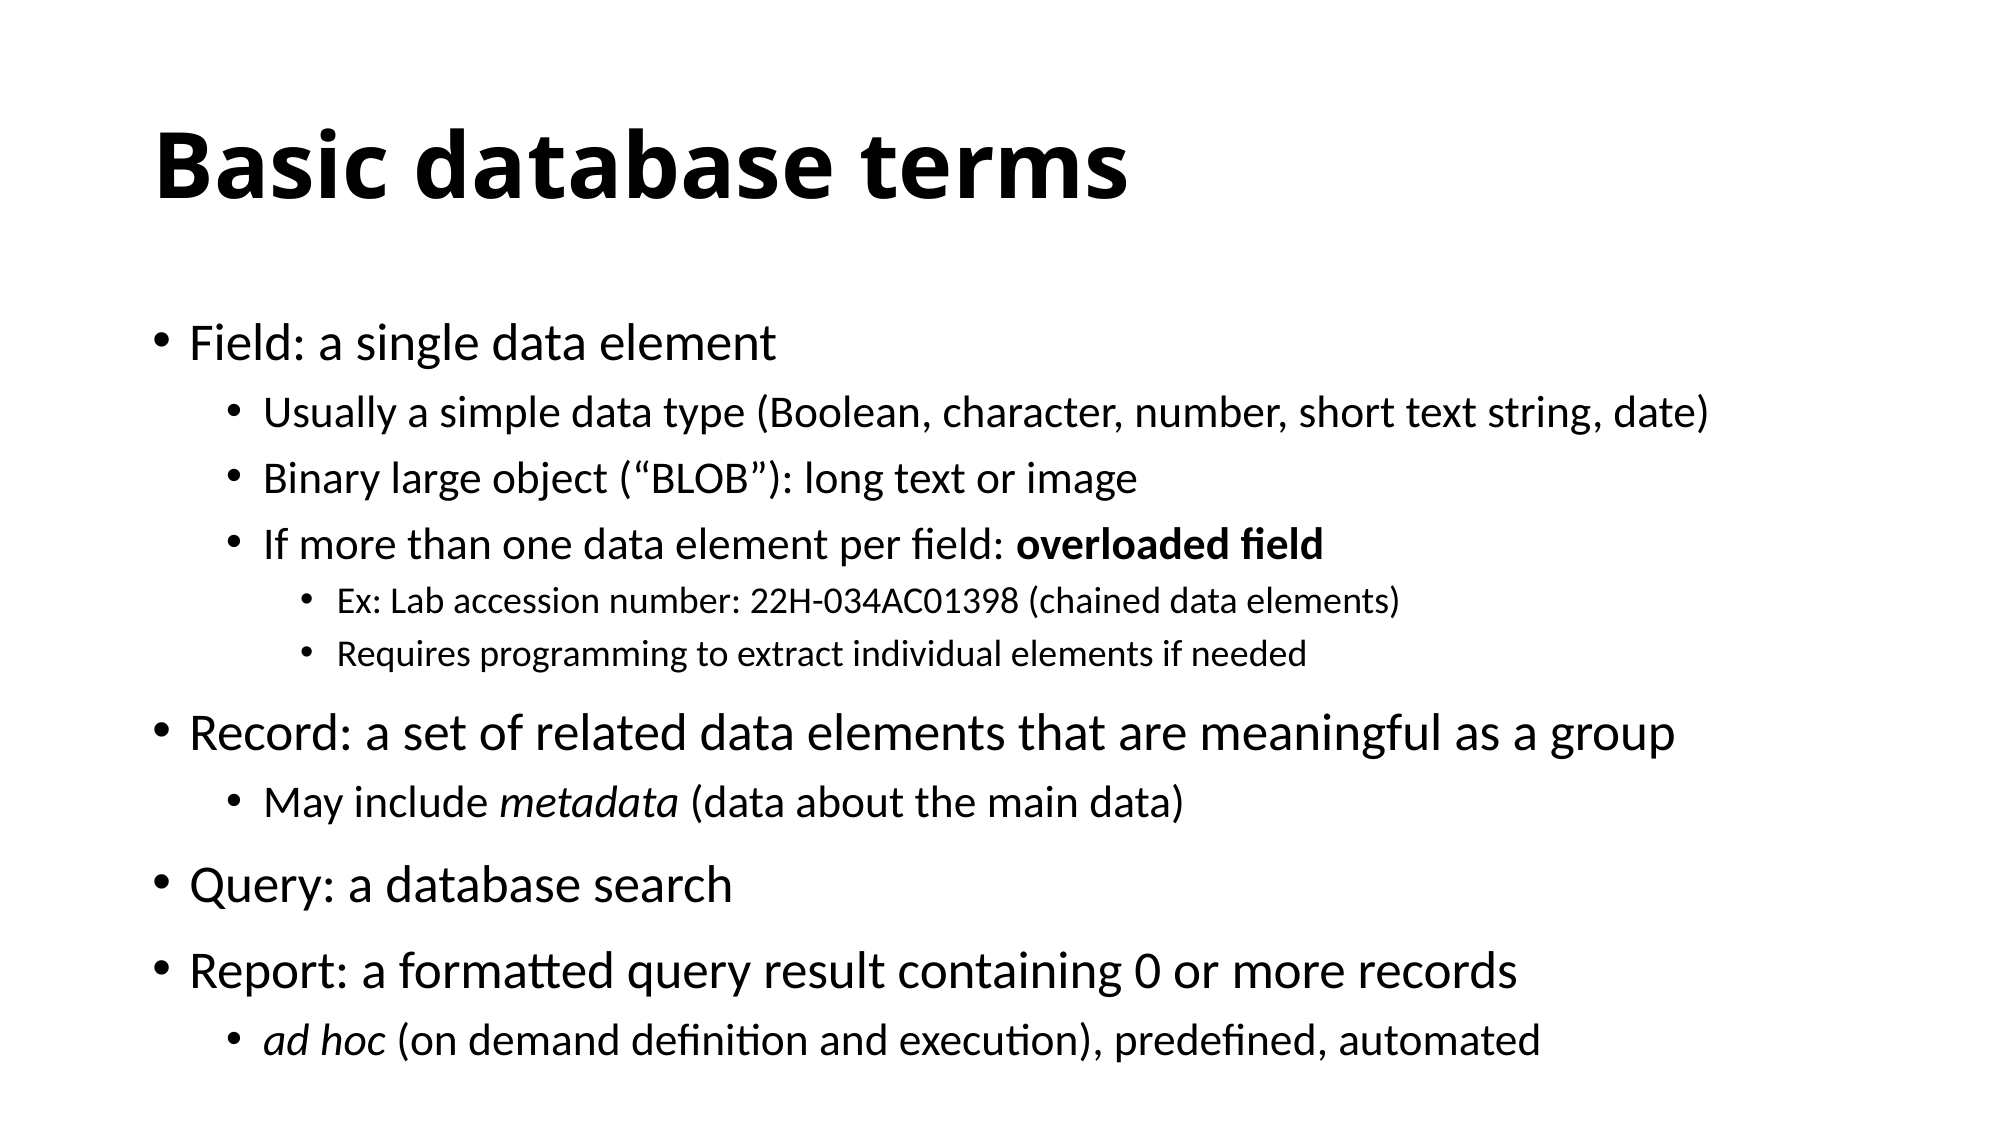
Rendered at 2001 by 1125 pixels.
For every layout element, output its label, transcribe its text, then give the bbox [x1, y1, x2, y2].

list Field: a single data element Usually a simple data type (Boolean, character, number, short text string, date) Binary large object (“BLOB”): long text or image If more than one data element per field: overloaded field Ex: Lab accession number: 22H-034AC01398 (chained data elements) Requires programming to extract individual elements if needed Record: a set of related data elements that are meaningful as a group May include metadata (data about the main data) Query: a database search Report: a formatted query result containing 0 or more records ad hoc (on demand definition and execution), predefined, automated [137, 299, 1878, 1081]
title Basic database terms [137, 59, 1863, 278]
